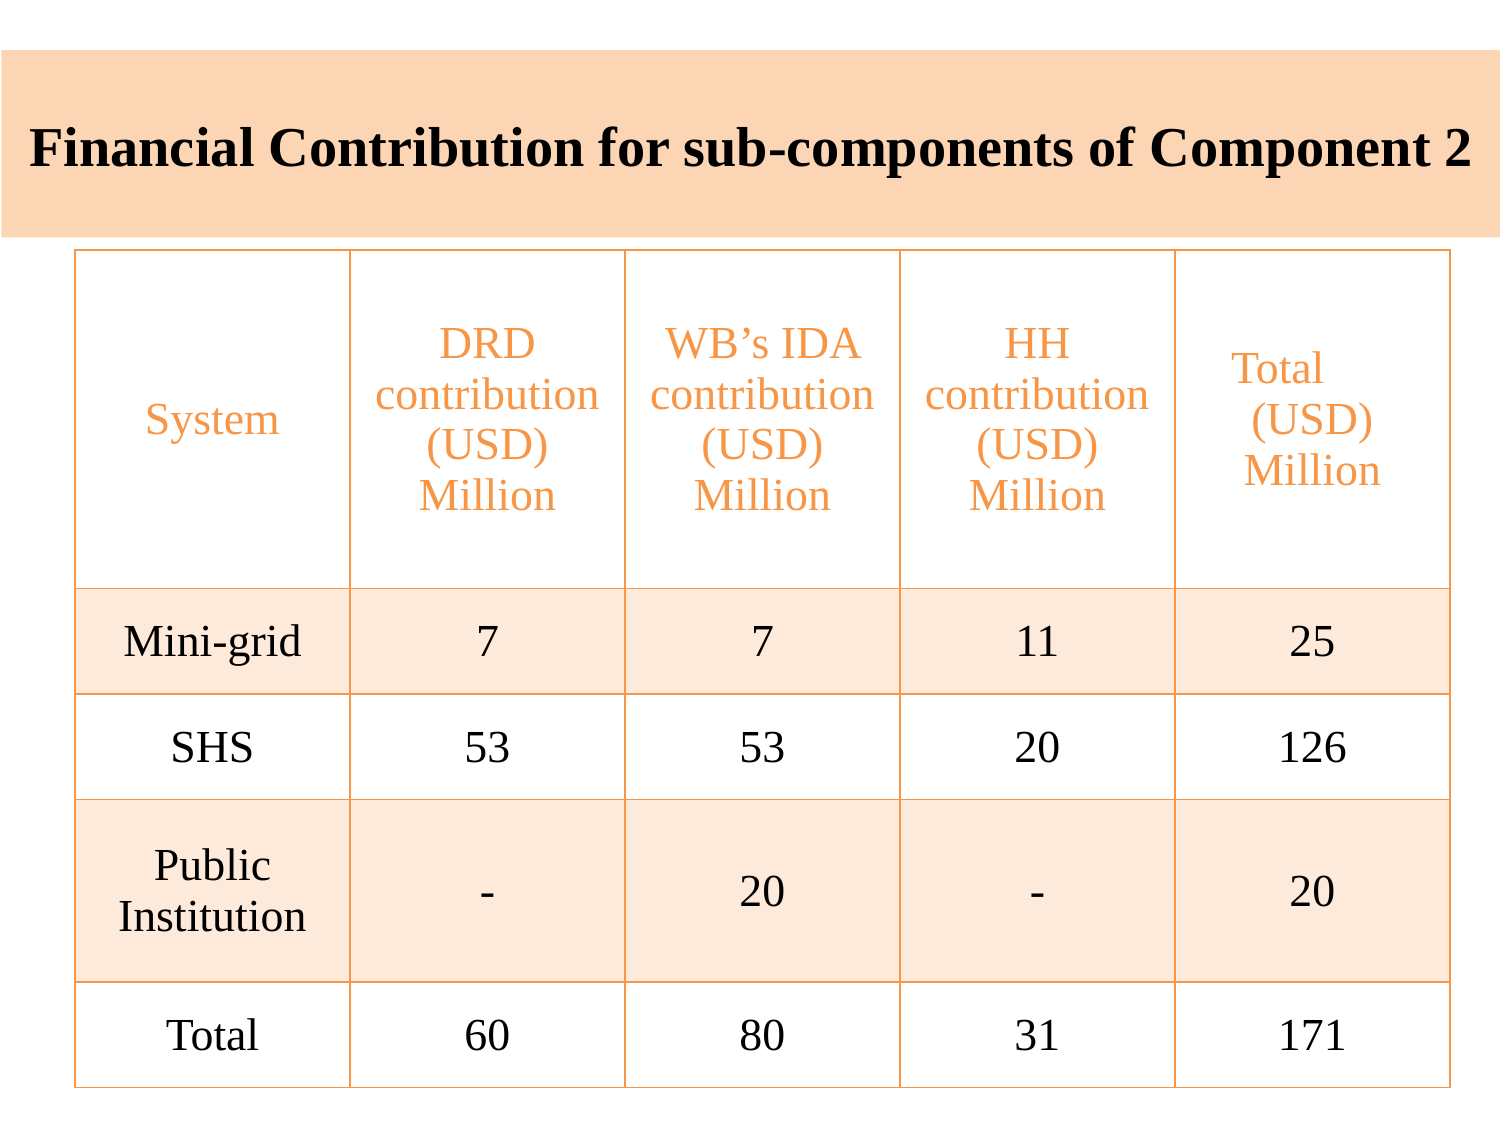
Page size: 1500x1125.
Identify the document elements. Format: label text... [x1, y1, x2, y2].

table_header DRD contribution (USD) Million [351, 251, 624, 588]
table_cell - [901, 800, 1174, 981]
table_cell 7 [351, 589, 624, 693]
table_header System [76, 251, 349, 588]
table_cell 53 [626, 695, 899, 799]
table_header WB’s IDA contribution (USD) Million [626, 251, 899, 588]
table_cell 126 [1176, 695, 1449, 799]
table_cell Total [76, 983, 349, 1087]
table_cell 171 [1176, 983, 1449, 1087]
table_cell 25 [1176, 589, 1449, 693]
table_cell 20 [901, 695, 1174, 799]
table_cell - [351, 800, 624, 981]
table_header HH contribution (USD) Million [901, 251, 1174, 588]
table_cell 11 [901, 589, 1174, 693]
table_header Total (USD) Million [1176, 251, 1449, 588]
table_cell 53 [351, 695, 624, 799]
table_cell Public Institution [76, 800, 349, 981]
table_cell 20 [1176, 800, 1449, 981]
table_cell 20 [626, 800, 899, 981]
table_cell 60 [351, 983, 624, 1087]
table_cell 7 [626, 589, 899, 693]
table_cell 31 [901, 983, 1174, 1087]
table_cell 80 [626, 983, 899, 1087]
title Financial Contribution for sub-components of Component 2 [1, 50, 1500, 238]
table_cell SHS [76, 695, 349, 799]
table_cell Mini-grid [76, 589, 349, 693]
